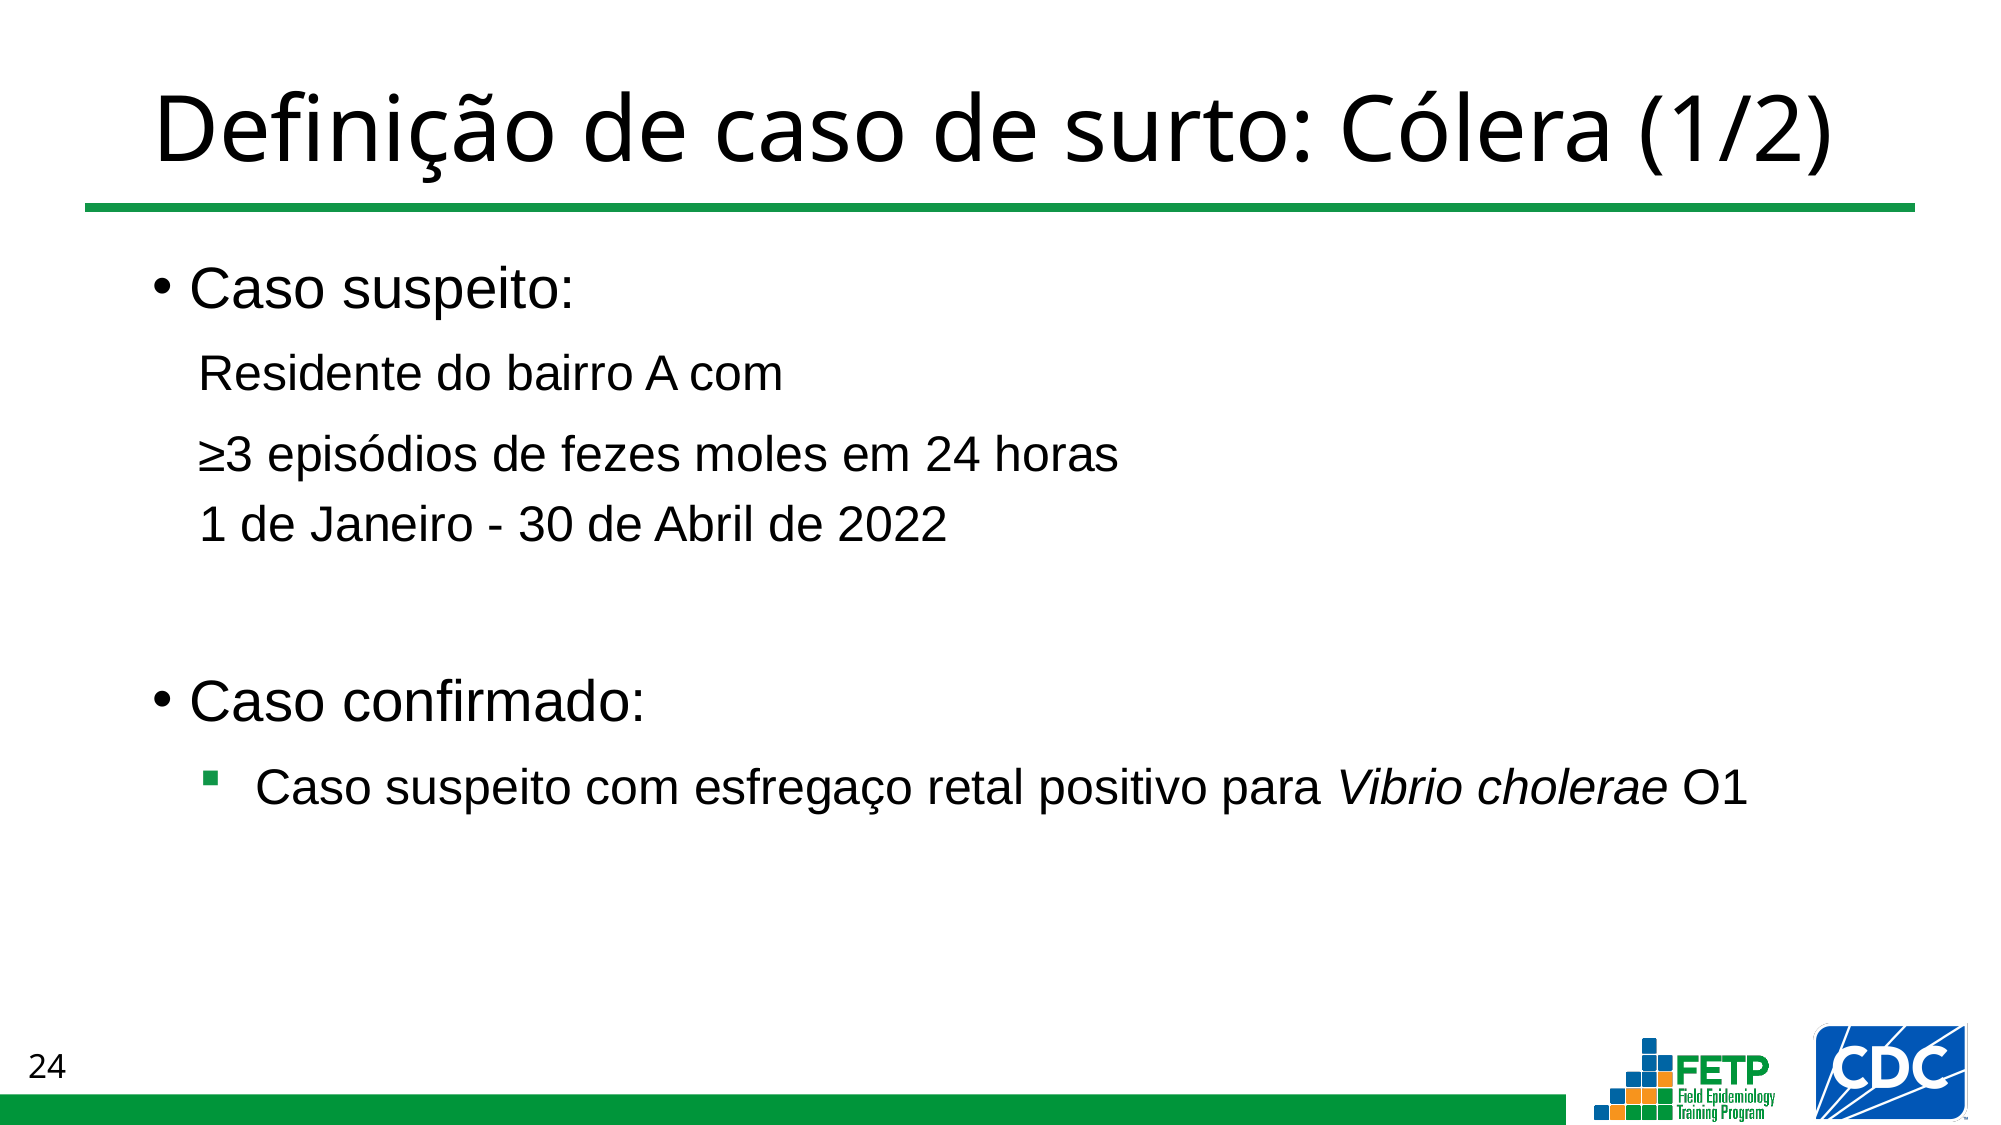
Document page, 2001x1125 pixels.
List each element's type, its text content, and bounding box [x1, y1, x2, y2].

picture [1594, 1038, 1775, 1122]
title Definição de caso de surto: Cólera (1/2) [137, 75, 1863, 207]
picture [1813, 1023, 1968, 1122]
list Caso suspeito: Residente do bairro A com ≥3 episódios de fezes moles em 24 horas 1 de Janeiro - 30 de Abril de 2022 Caso confirmado: Caso suspeito com esfregaço retal positivo para Vibrio cholerae O1 [137, 242, 1863, 1004]
